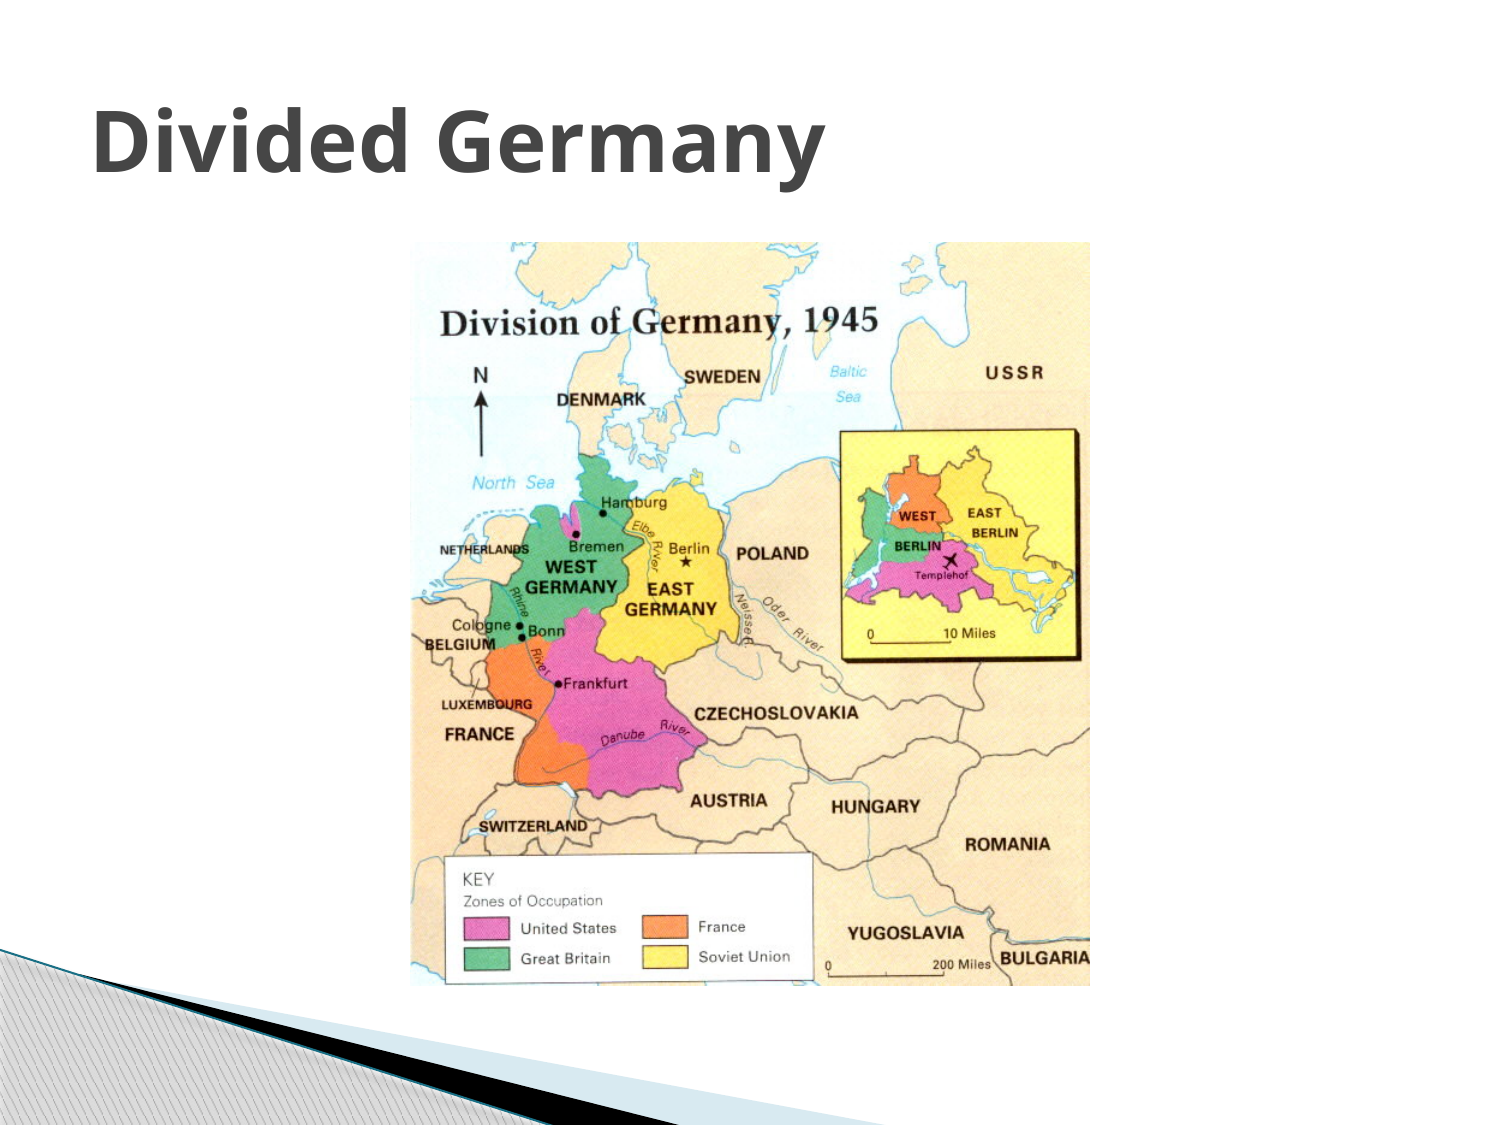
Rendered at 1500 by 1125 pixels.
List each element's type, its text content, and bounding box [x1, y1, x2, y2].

title Divided Germany [75, 45, 1425, 233]
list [74, 242, 1426, 986]
